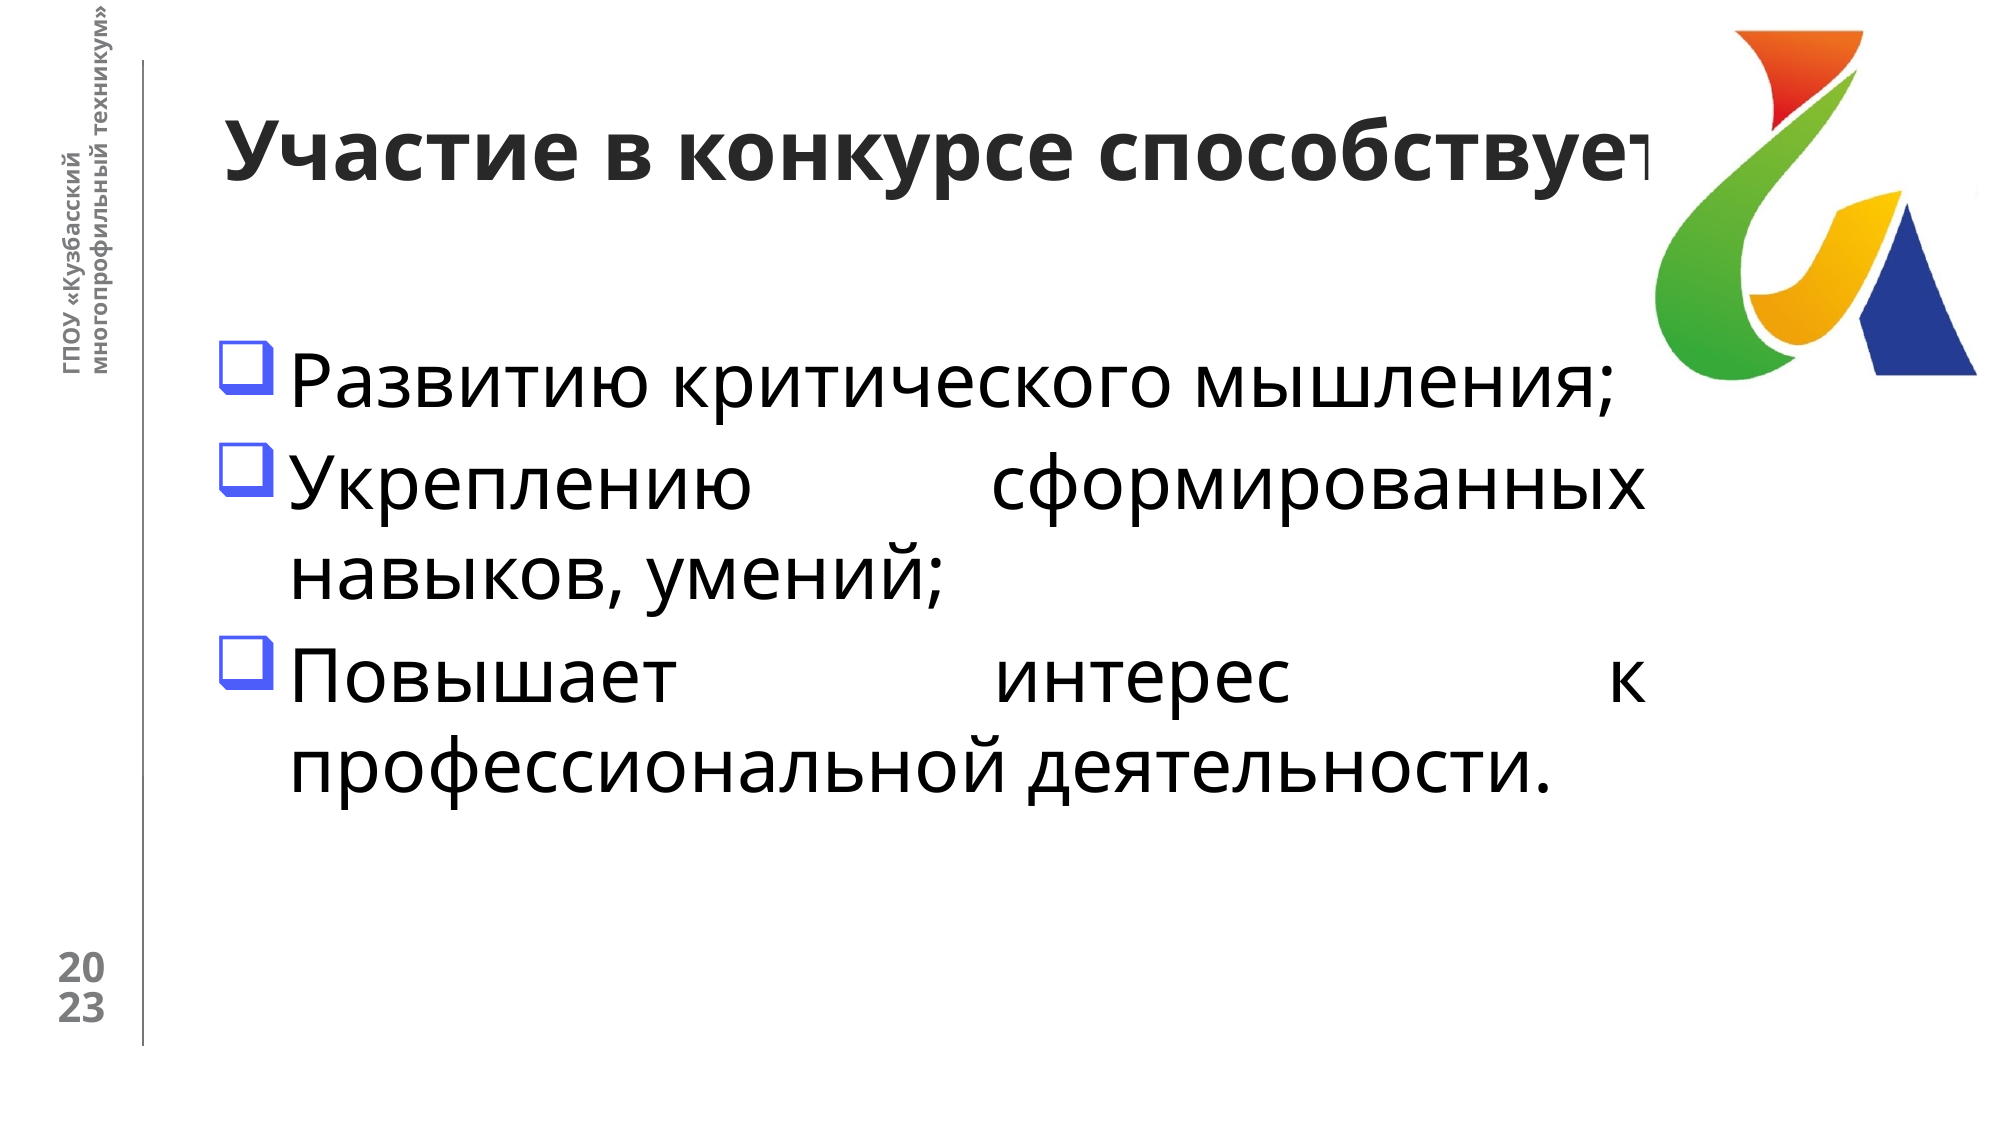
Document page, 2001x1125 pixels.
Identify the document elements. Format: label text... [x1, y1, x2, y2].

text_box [42, 41, 144, 1047]
picture [1648, 24, 1978, 392]
text_box Участие в конкурсе способствует [209, 100, 1648, 206]
text_box Развитию критического мышления; Укреплению сформированных навыков, умений; Повышает интерес к профессиональной деятельности. [209, 327, 1652, 812]
